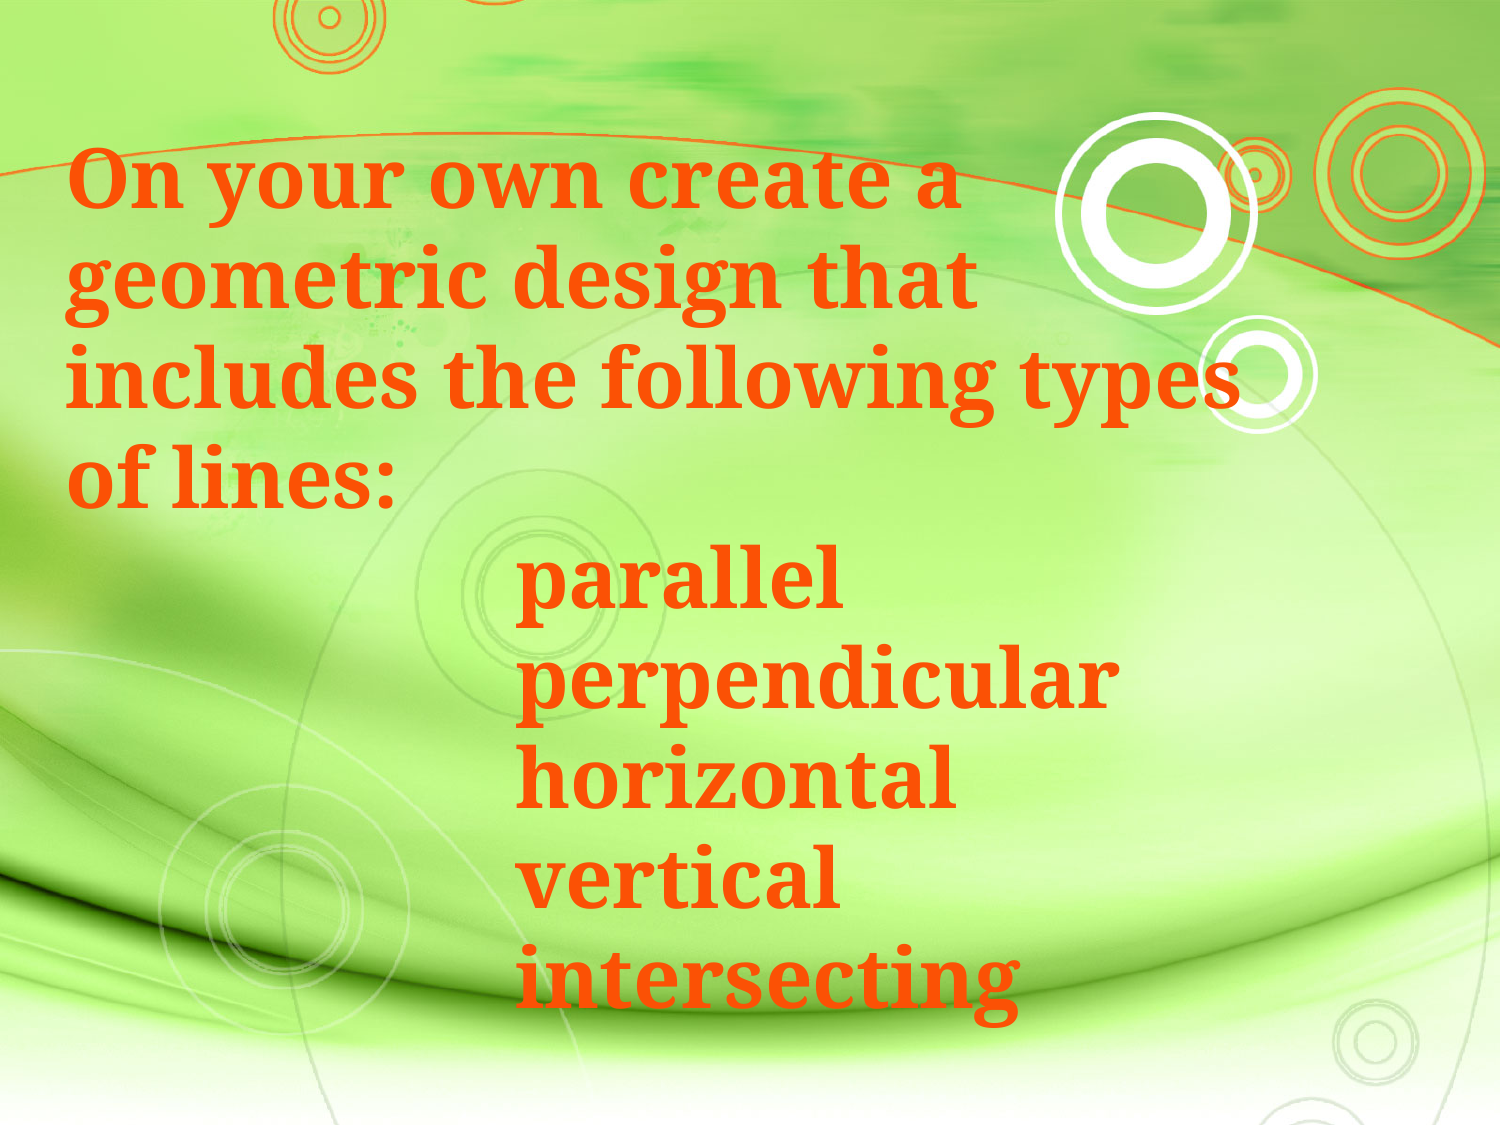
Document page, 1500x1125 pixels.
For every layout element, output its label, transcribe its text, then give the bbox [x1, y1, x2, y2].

picture [0, 0, 1500, 1125]
title On your own create a geometric design that includes the following types of lines: parallel perpendicular horizontal vertical intersecting [49, 87, 1301, 1063]
